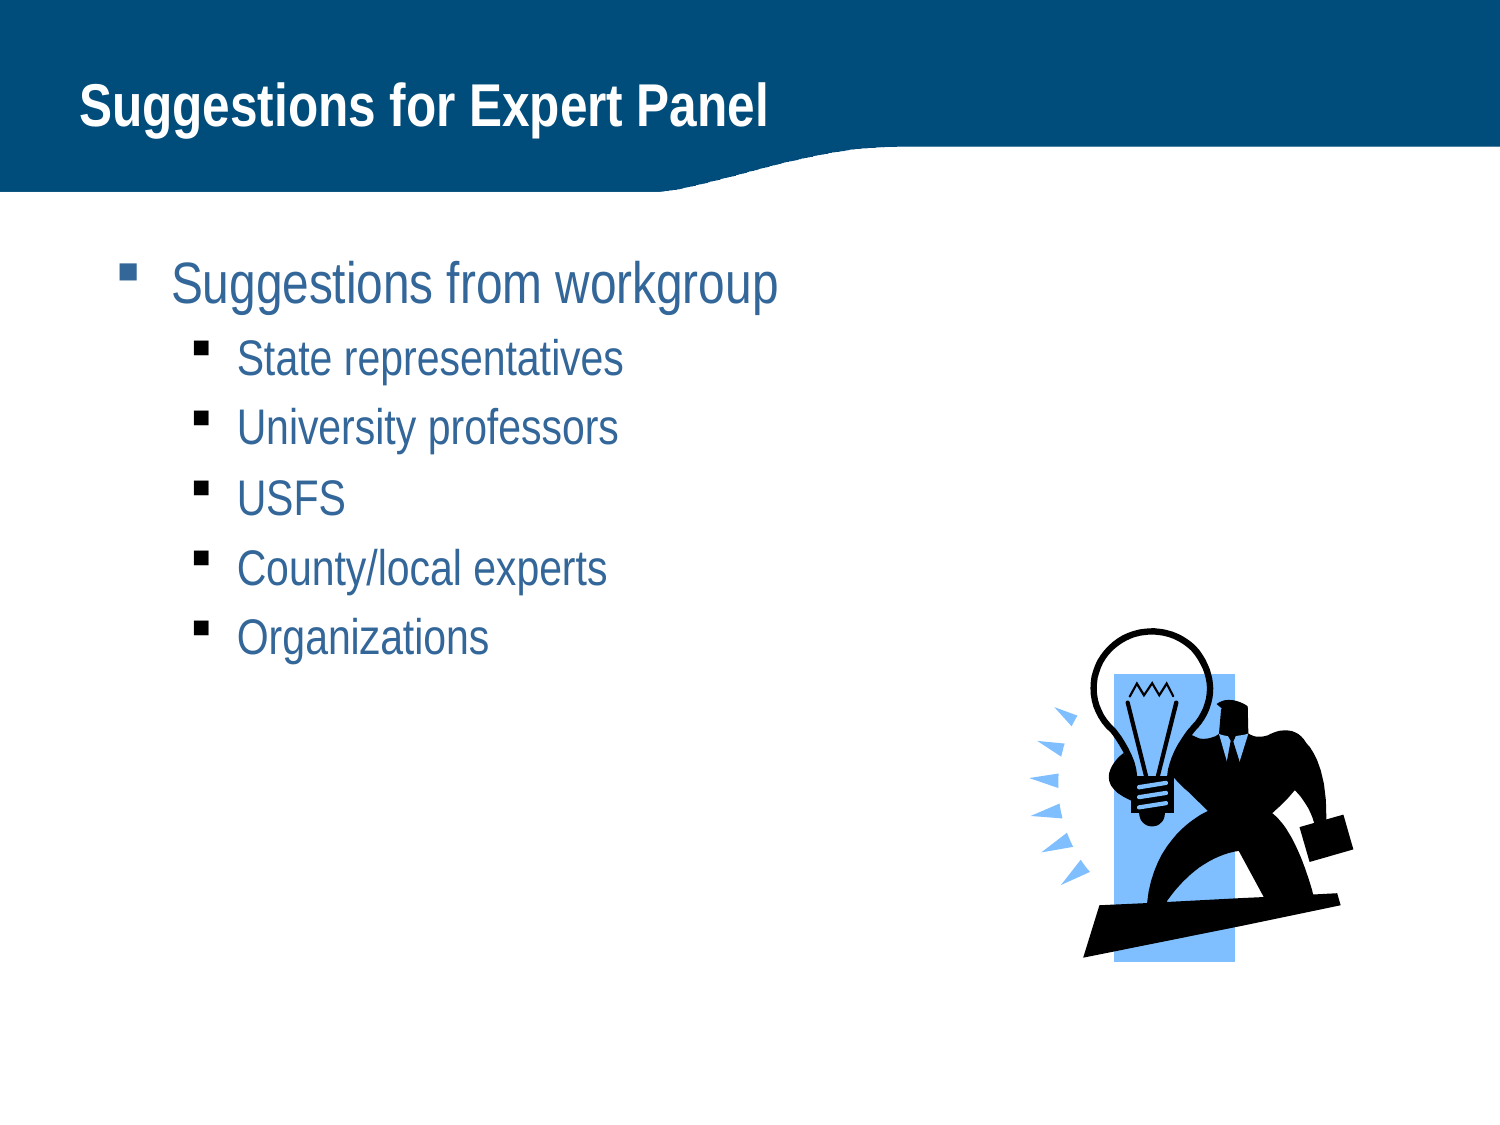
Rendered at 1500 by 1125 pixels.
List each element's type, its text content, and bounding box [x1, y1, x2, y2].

picture [0, 0, 1500, 1000]
title Suggestions for Expert Panel [63, 34, 1359, 171]
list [1028, 627, 1354, 962]
list Suggestions from workgroup State representatives University professors USFS County/local experts Organizations [99, 237, 1363, 1001]
